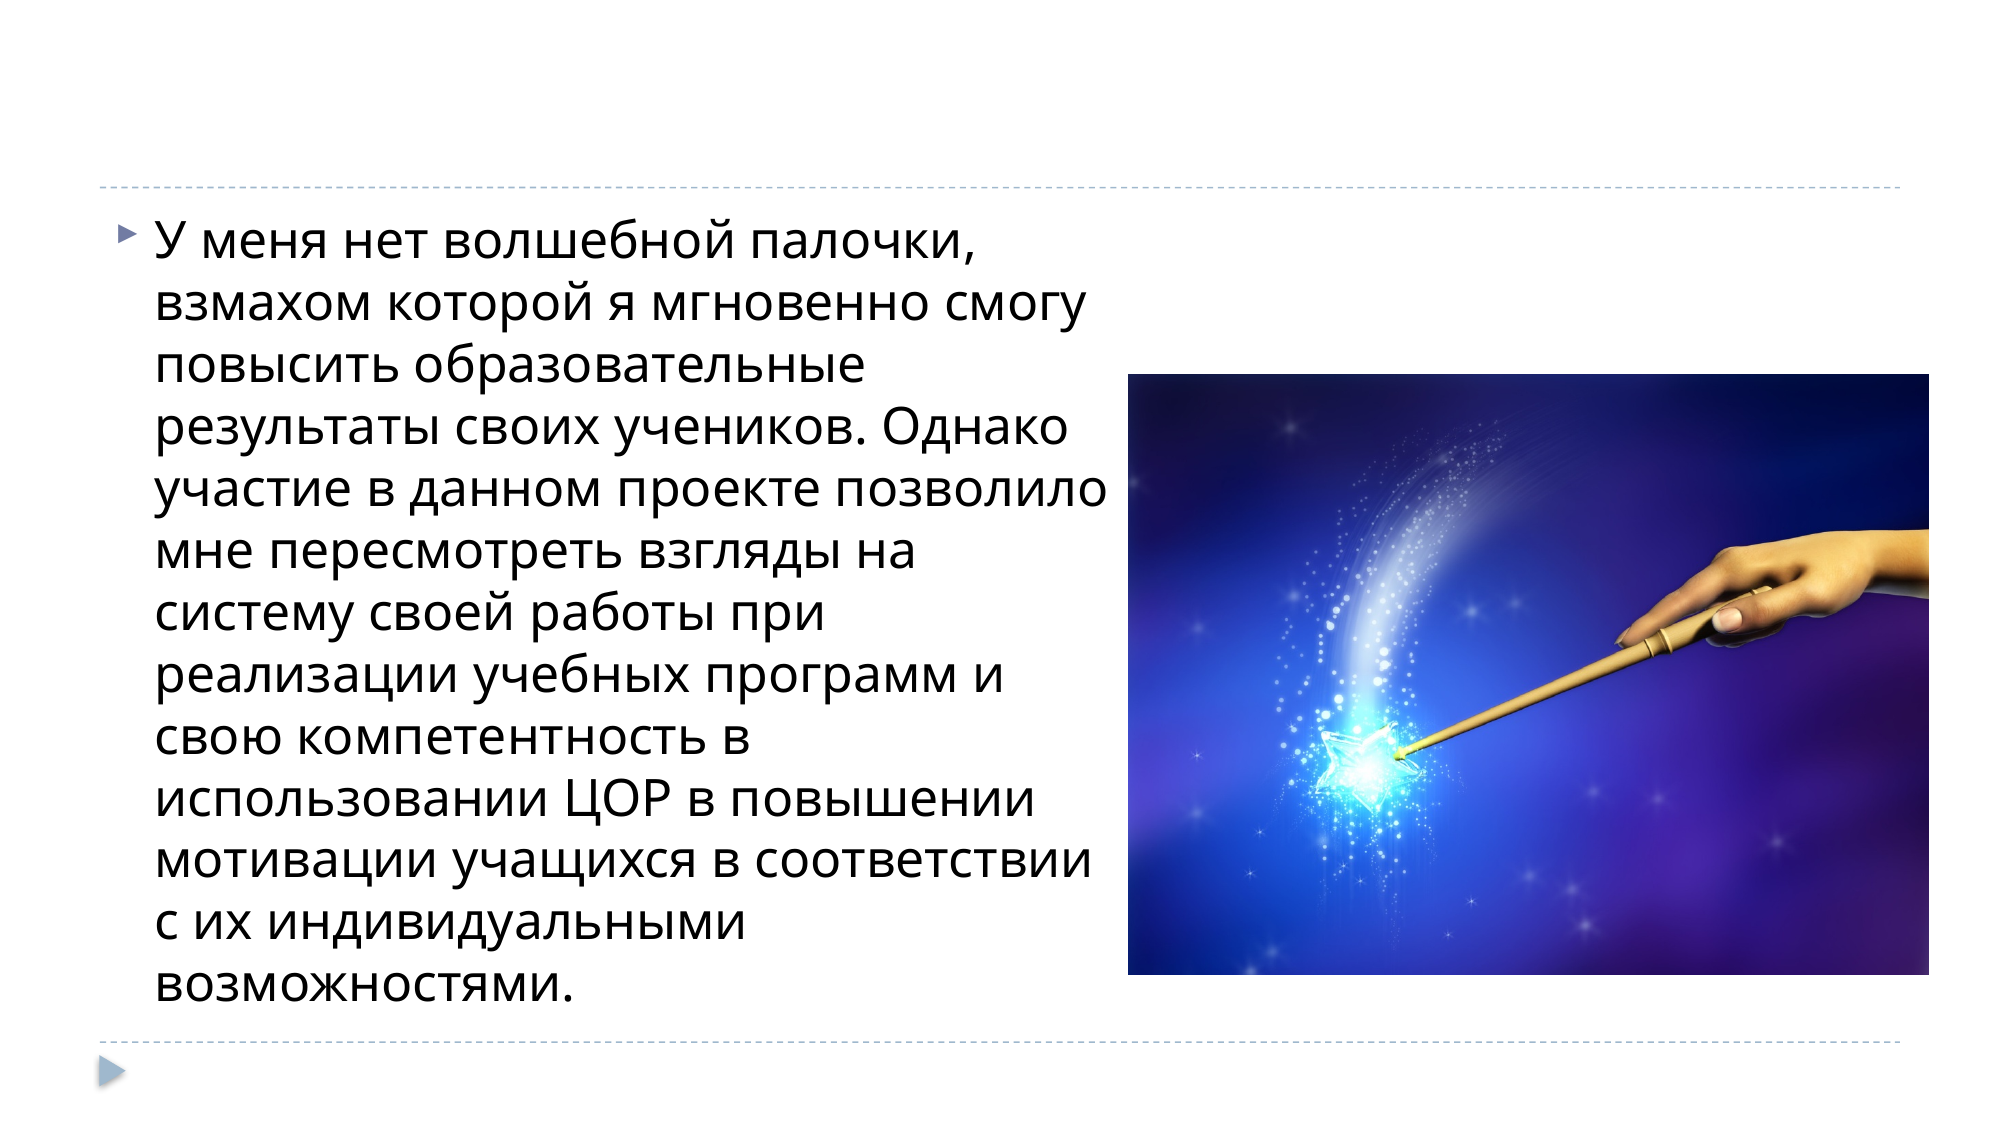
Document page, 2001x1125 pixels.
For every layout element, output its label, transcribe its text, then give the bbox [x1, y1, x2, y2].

list У меня нет волшебной палочки, взмахом которой я мгновенно смогу повысить образовательные результаты своих учеников. Однако участие в данном проекте позволило мне пересмотреть взгляды на систему своей работы при реализации учебных программ и свою компетентность в использовании ЦОР в повышении мотивации учащихся в соответствии с их индивидуальными возможностями. [99, 200, 1129, 1032]
picture [1128, 374, 1930, 976]
